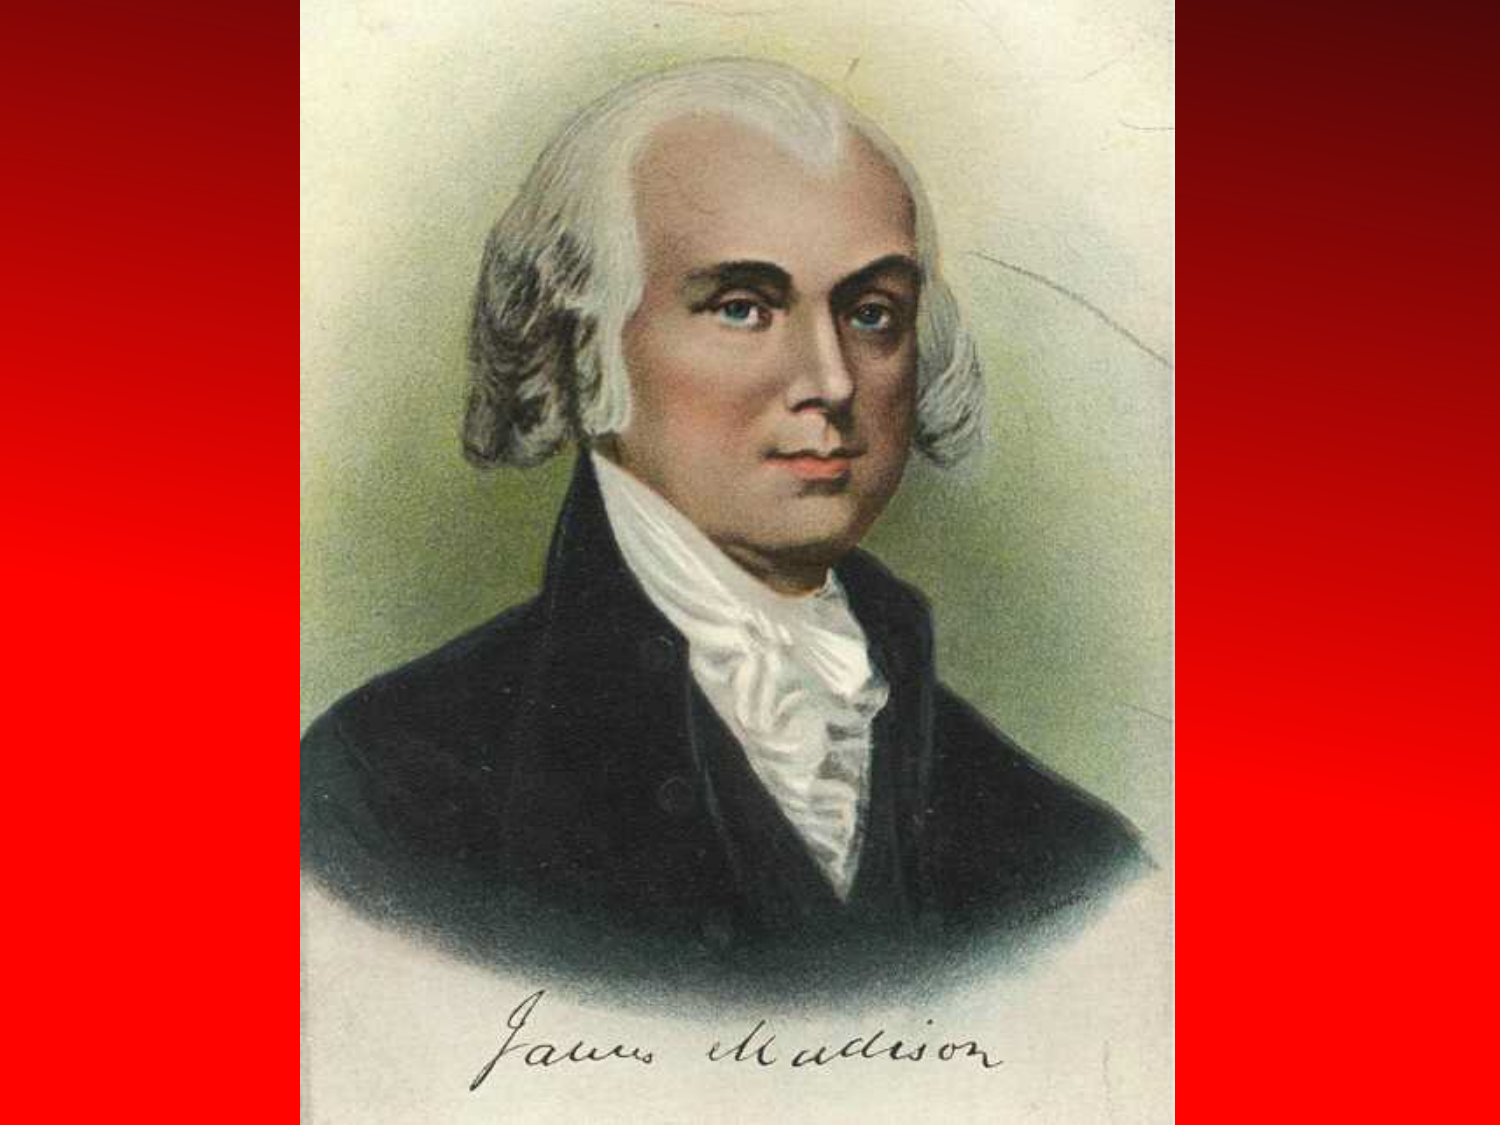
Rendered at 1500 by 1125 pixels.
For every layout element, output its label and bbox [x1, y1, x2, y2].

picture [299, 0, 1176, 1125]
